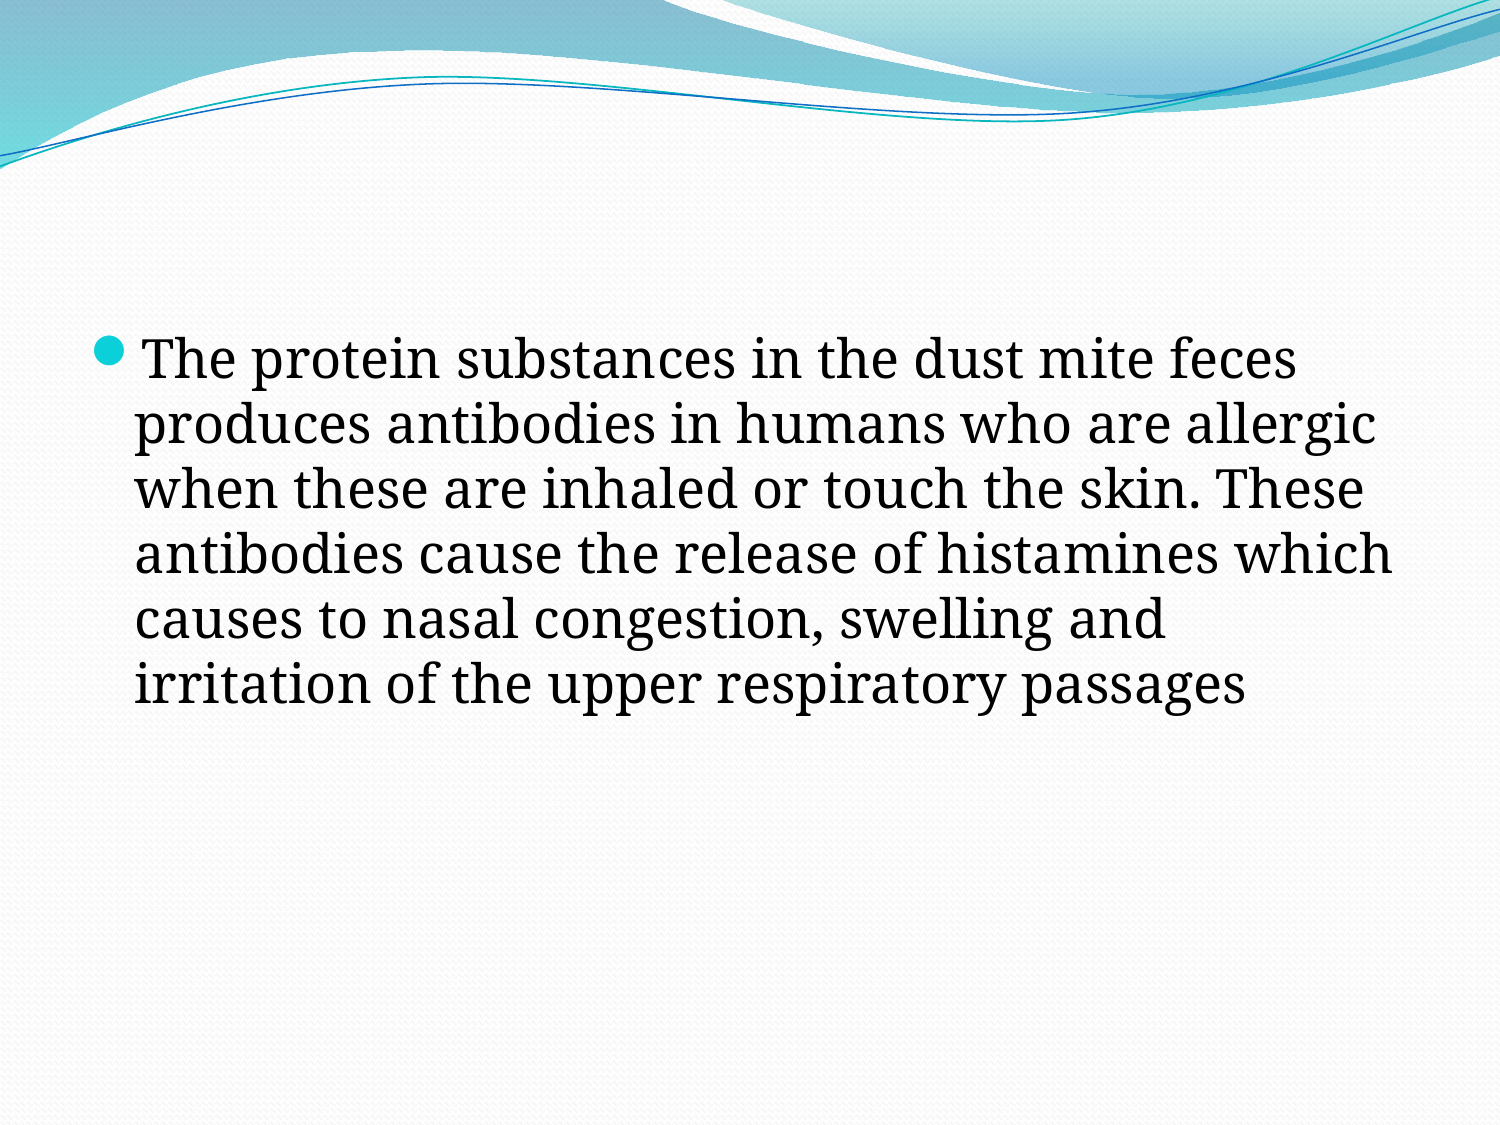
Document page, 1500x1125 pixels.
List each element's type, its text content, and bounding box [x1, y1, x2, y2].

list The protein substances in the dust mite feces produces antibodies in humans who are allergic when these are inhaled or touch the skin. These antibodies cause the release of histamines which causes to nasal congestion, swelling and irritation of the upper respiratory passages [75, 317, 1425, 1038]
